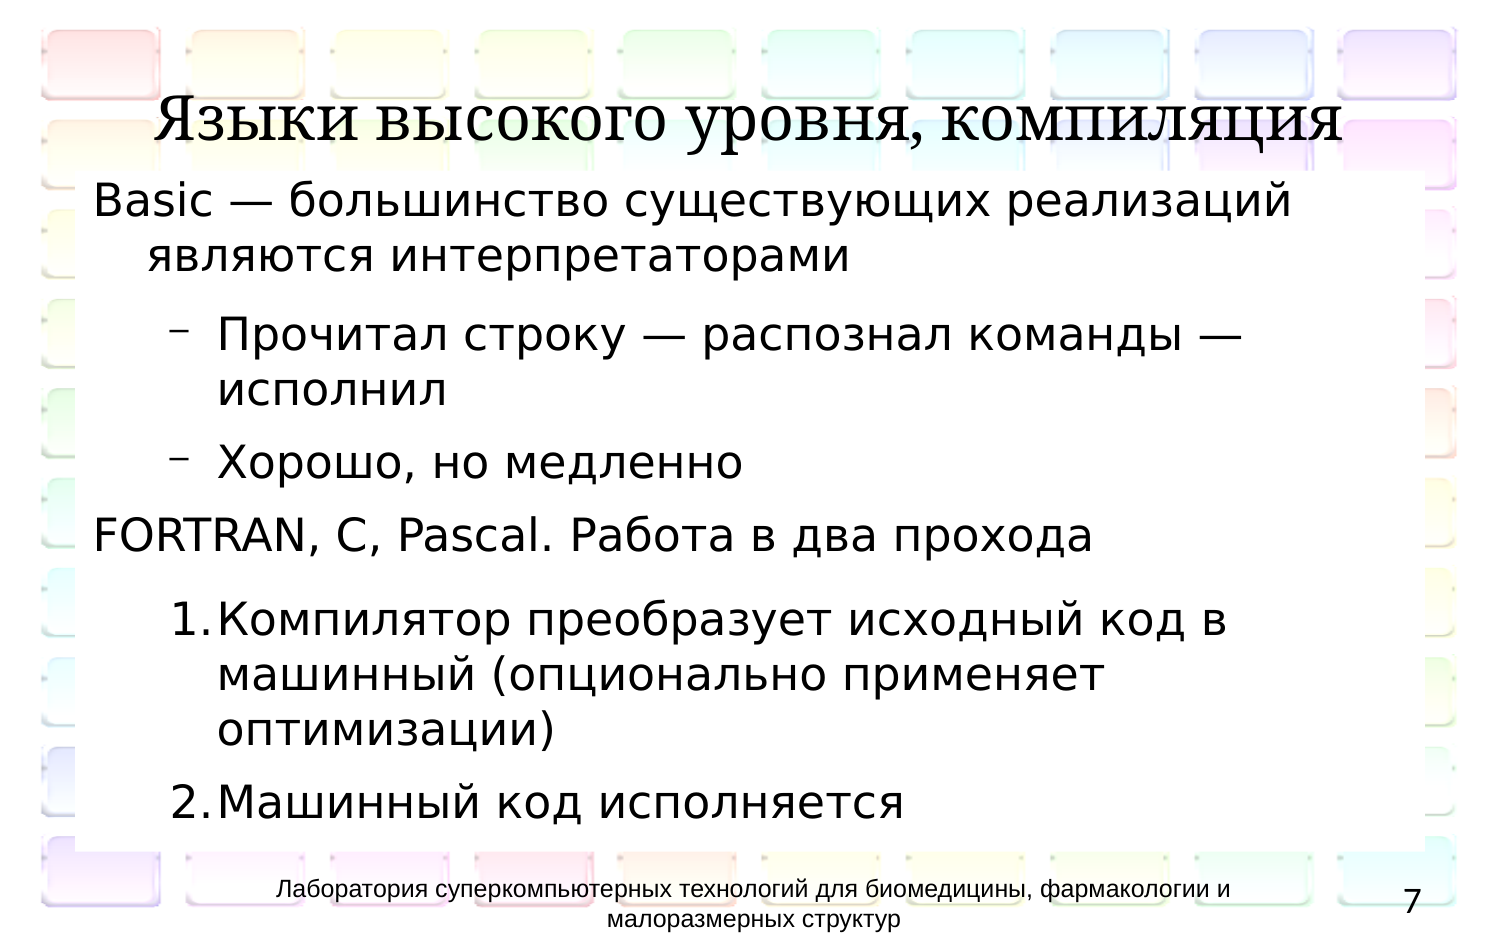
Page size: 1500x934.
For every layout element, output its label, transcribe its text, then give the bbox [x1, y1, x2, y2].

list Basic — большинство существующих реализаций являются интерпретаторами Прочитал строку — распознал команды — исполнил Хорошо, но медленно FORTRAN, C, Pascal. Работа в два прохода Компилятор преобразует исходный код в машинный (опционально применяет оптимизации) Машинный код исполняется [75, 170, 1425, 852]
title Языки высокого уровня, компиляция [75, 37, 1425, 170]
text_box 7 [1387, 868, 1473, 918]
picture [0, 0, 1500, 934]
text_box Лаборатория суперкомпьютерных технологий для биомедицины, фармакологии и малоразмерных структур [171, 864, 1338, 915]
